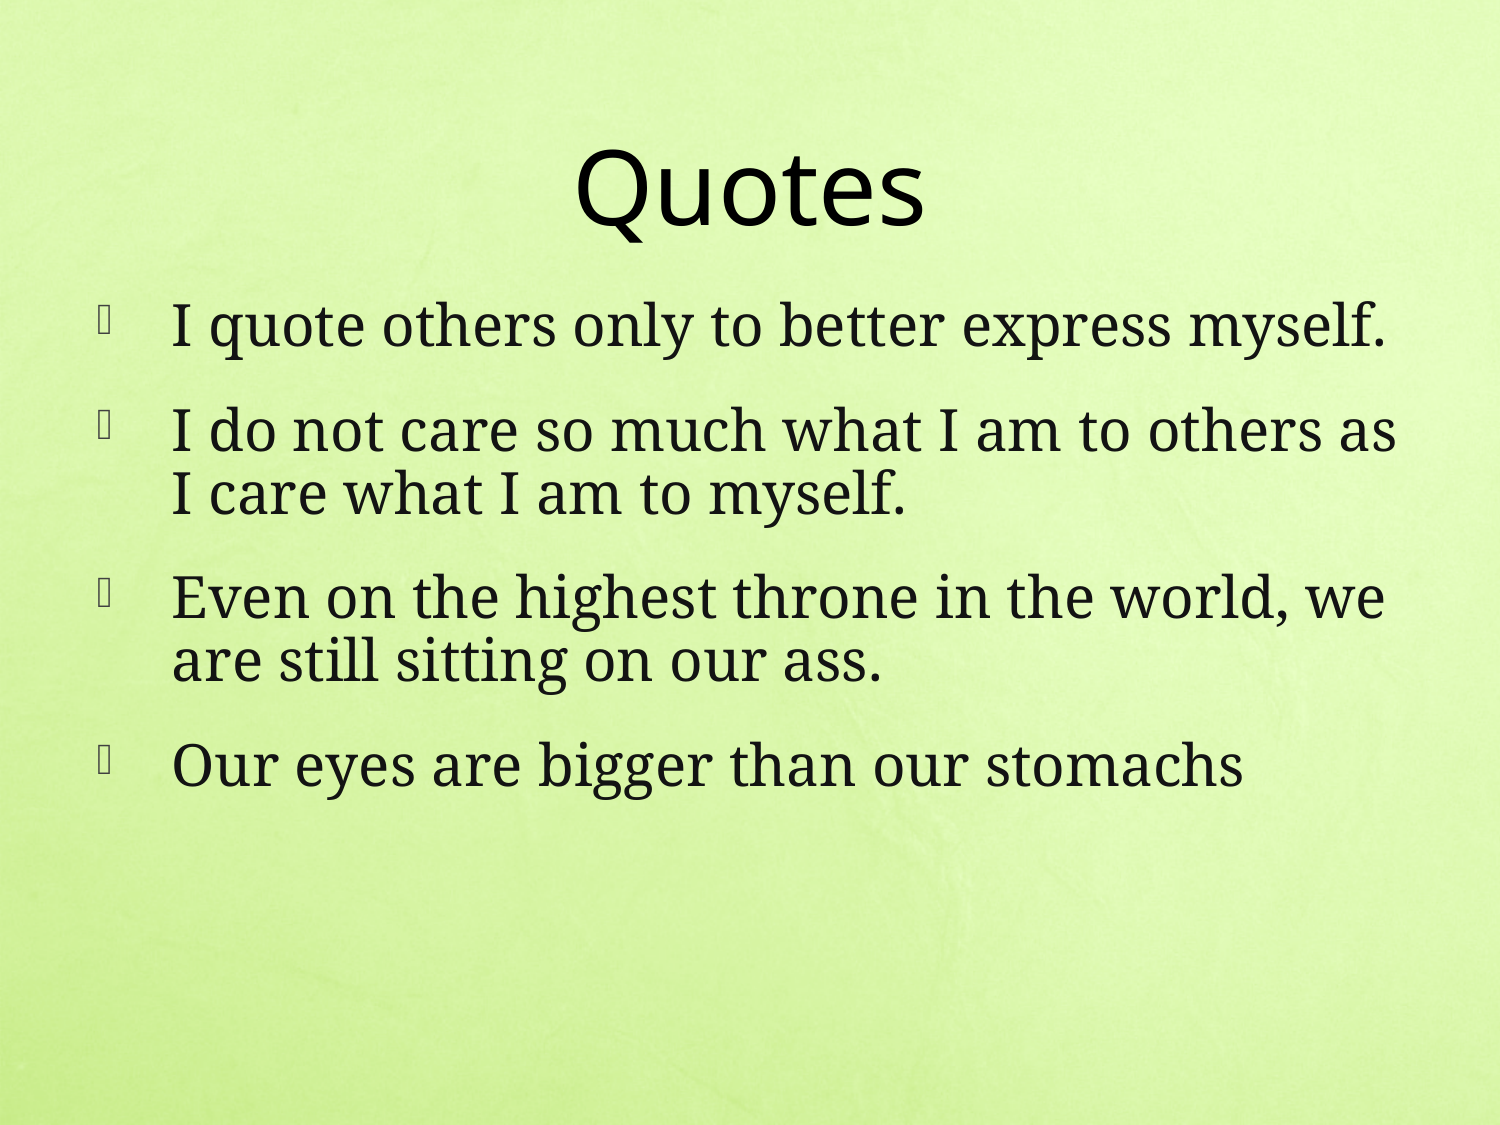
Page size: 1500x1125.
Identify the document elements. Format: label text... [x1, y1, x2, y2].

title Quotes [81, 15, 1419, 254]
list I quote others only to better express myself. I do not care so much what I am to others as I care what I am to myself. Even on the highest throne in the world, we are still sitting on our ass. Our eyes are bigger than our stomachs [81, 288, 1419, 1005]
